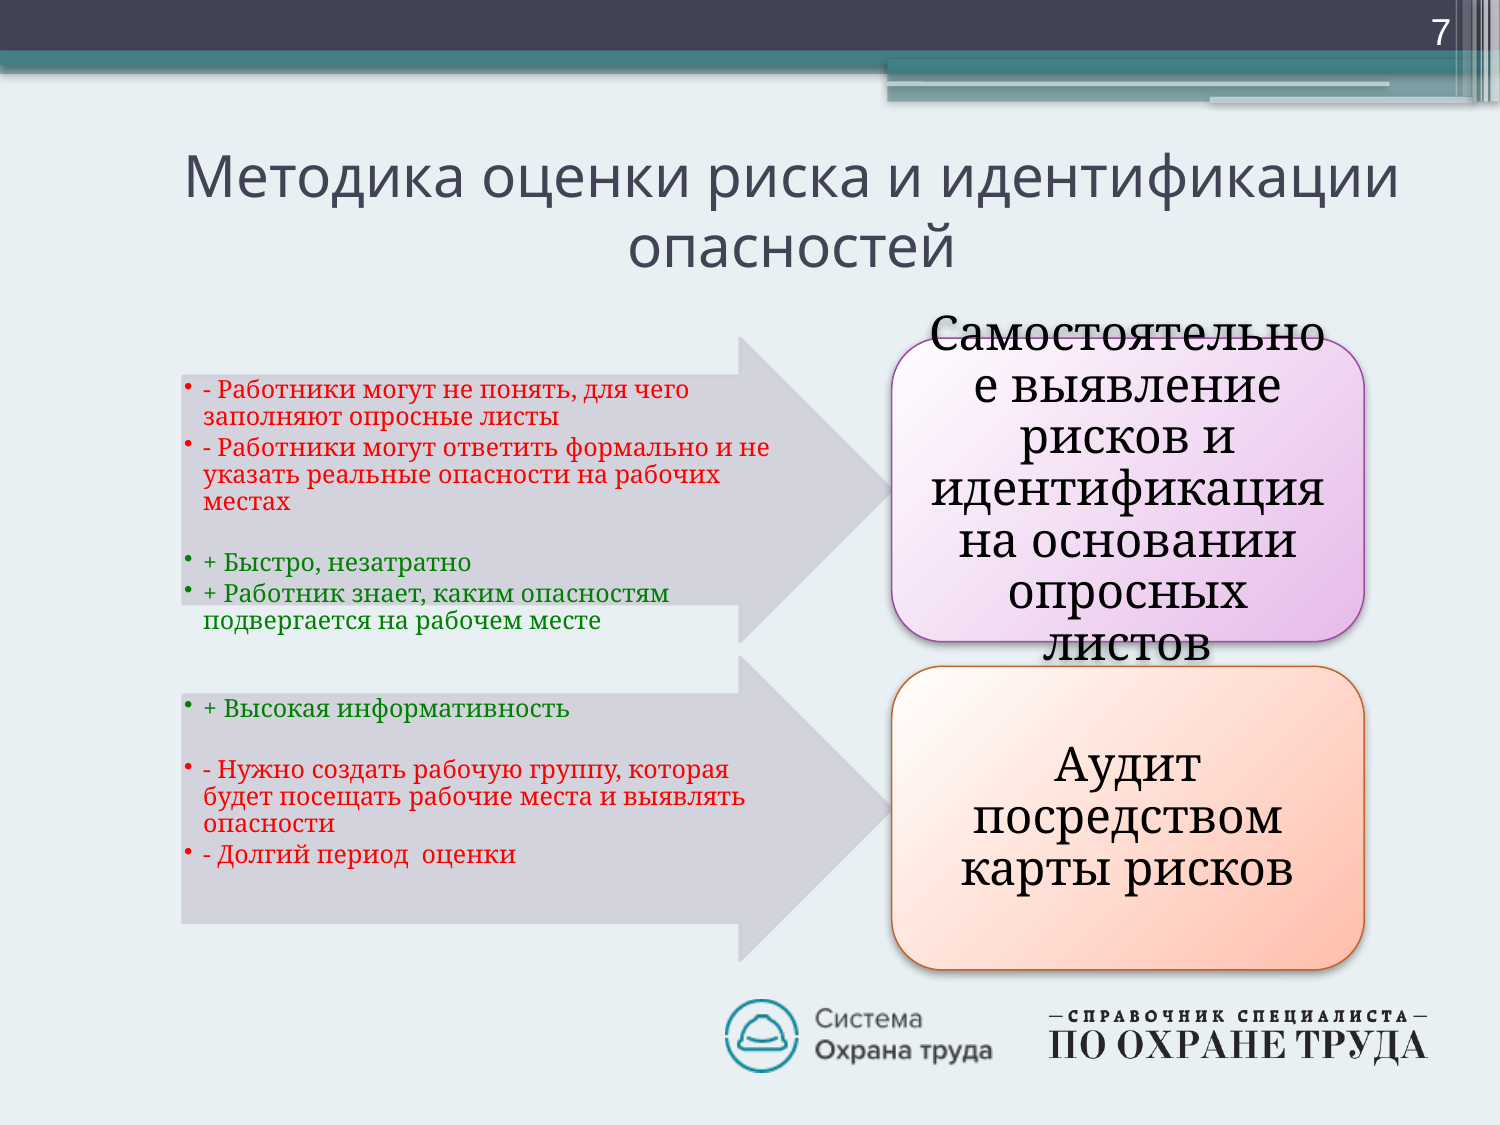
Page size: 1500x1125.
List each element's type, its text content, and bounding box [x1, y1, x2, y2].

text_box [182, 337, 1365, 977]
picture [725, 999, 993, 1074]
title Методика оценки риска и идентификации опасностей [117, 91, 1468, 327]
slide_number 7 [1341, 0, 1466, 61]
picture [1048, 1009, 1428, 1066]
